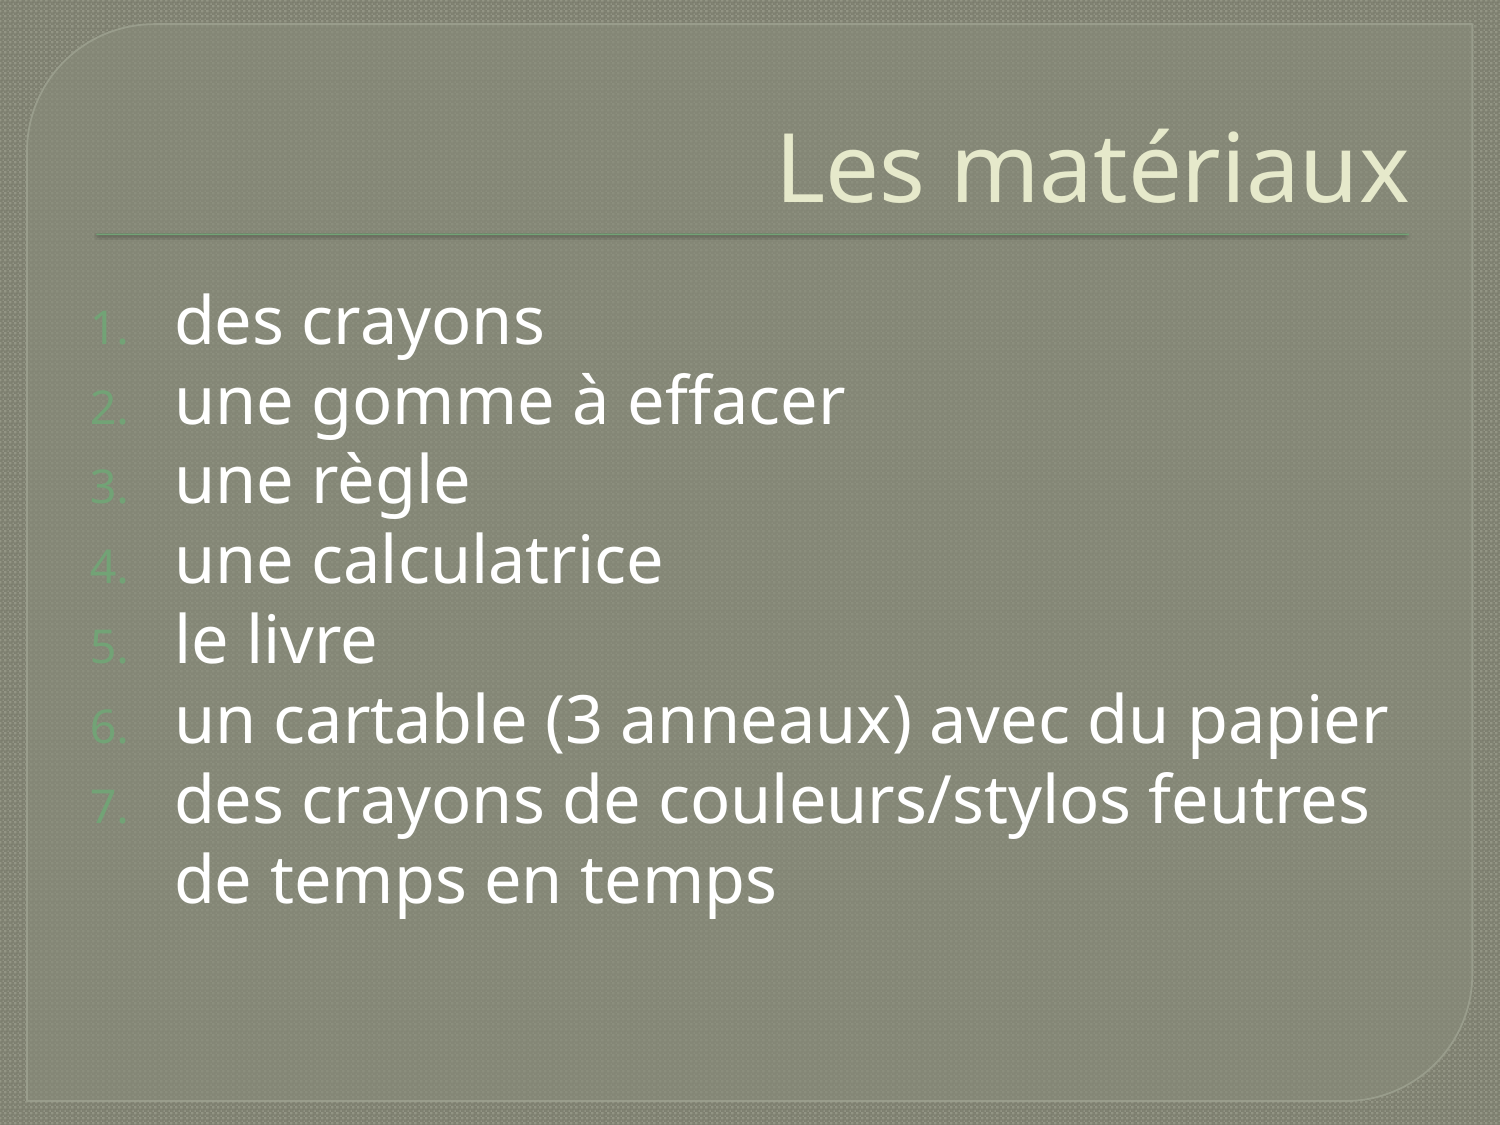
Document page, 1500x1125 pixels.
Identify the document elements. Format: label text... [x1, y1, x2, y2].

title Les matériaux [75, 41, 1425, 230]
list des crayons une gomme à effacer une règle une calculatrice le livre un cartable (3 anneaux) avec du papier des crayons de couleurs/stylos feutres de temps en temps [75, 270, 1425, 1013]
